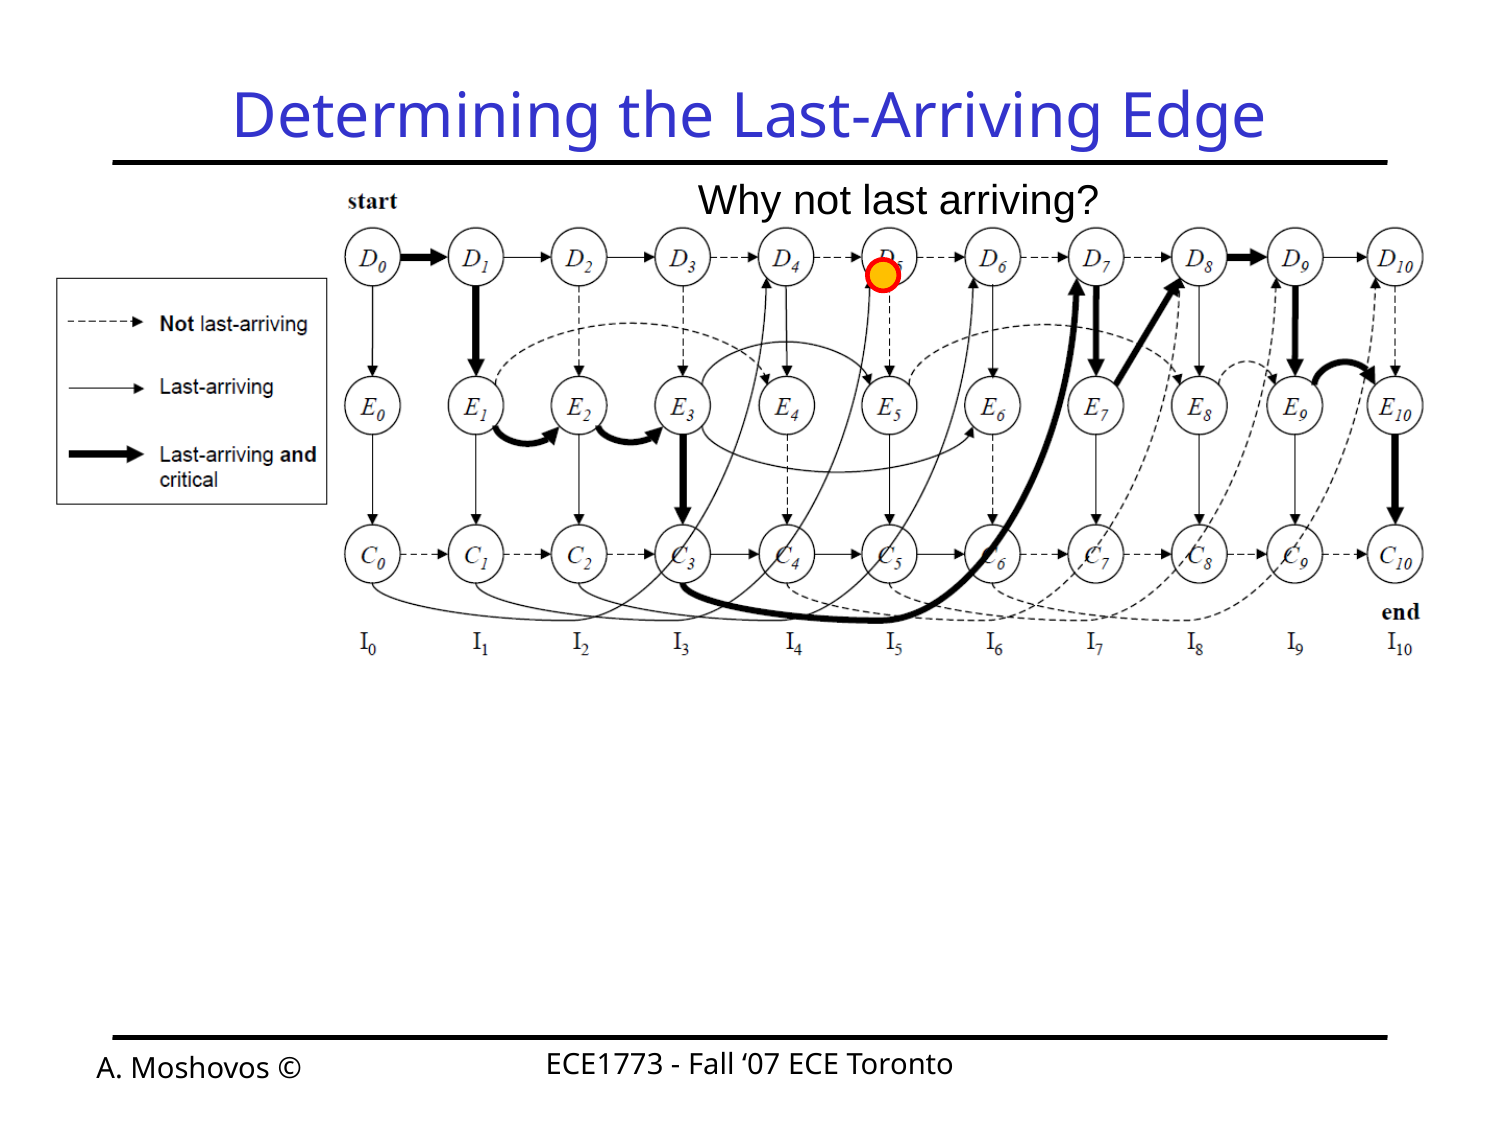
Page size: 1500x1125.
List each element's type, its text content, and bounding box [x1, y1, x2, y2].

picture [23, 190, 1456, 673]
footer ECE1773 - Fall ‘07 ECE Toronto [487, 1037, 1013, 1101]
title Determining the Last-Arriving Edge [112, 62, 1388, 163]
slide_number A. Moshovos © [81, 1041, 395, 1105]
text_box Why not last arriving? [683, 165, 1115, 189]
